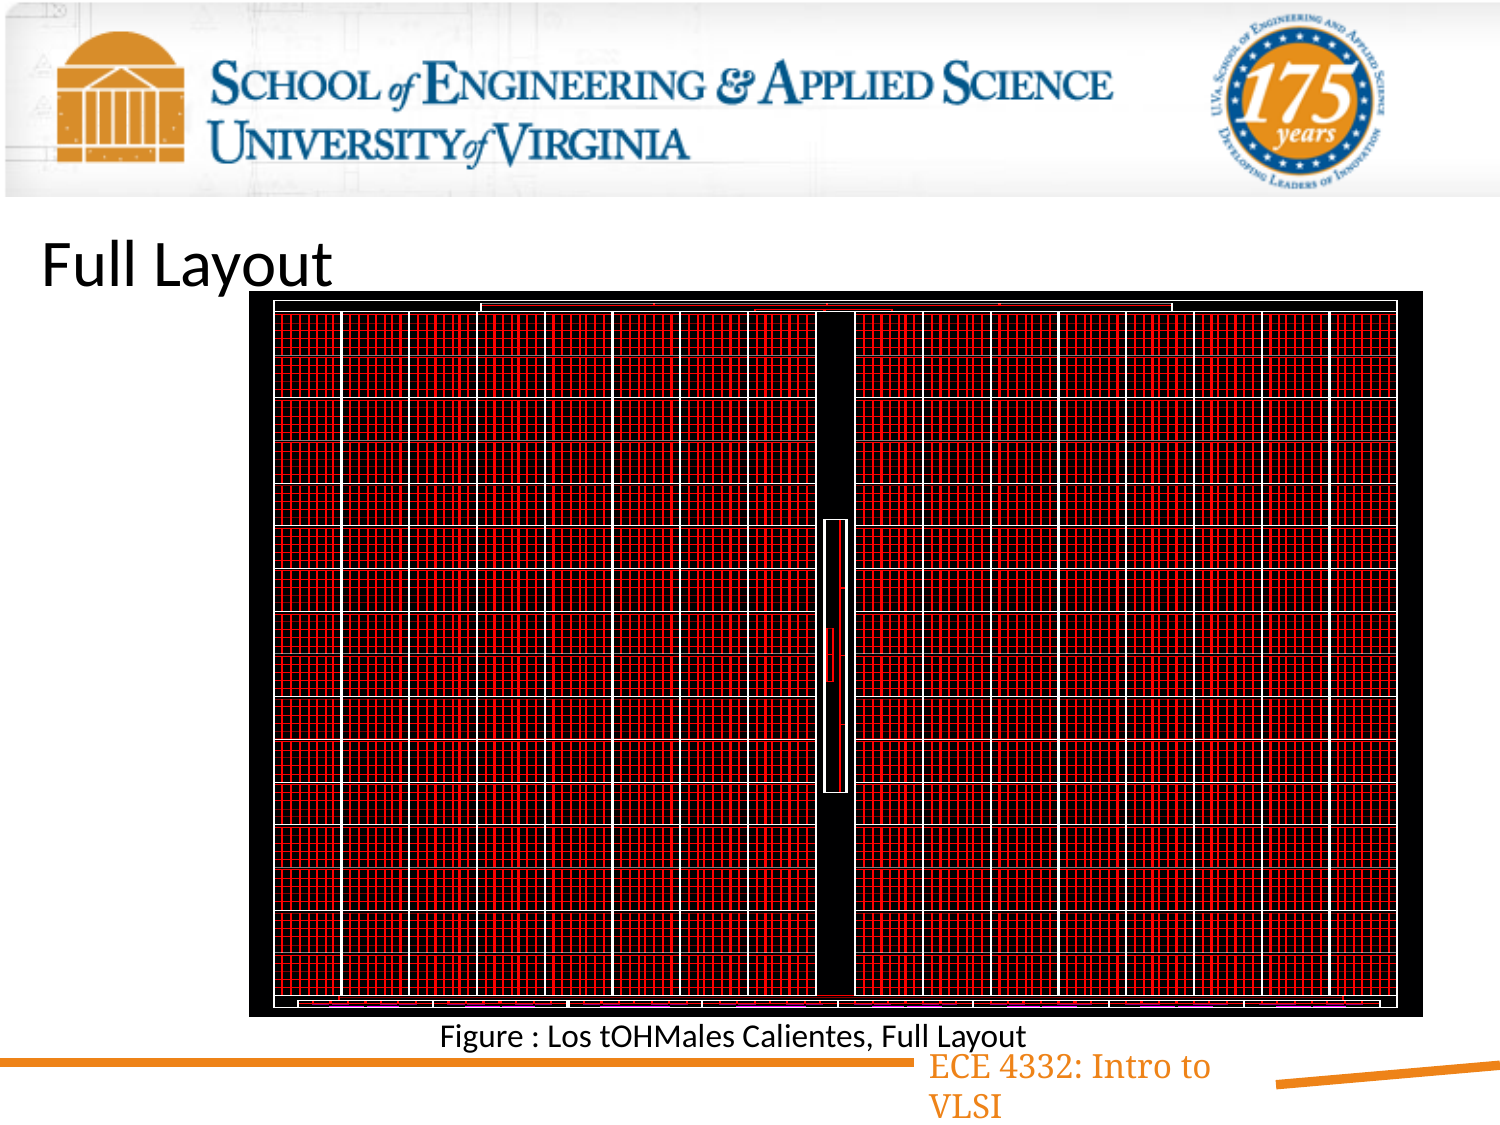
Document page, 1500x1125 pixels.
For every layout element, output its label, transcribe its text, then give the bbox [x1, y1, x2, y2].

text_box Figure : Los tOHMales Calientes, Full Layout [425, 1026, 1125, 1058]
picture [249, 290, 1423, 1017]
text_box ECE 4332: Intro to VLSI [914, 1037, 1277, 1125]
text_box Full Layout [27, 212, 349, 308]
picture [0, 0, 1500, 197]
